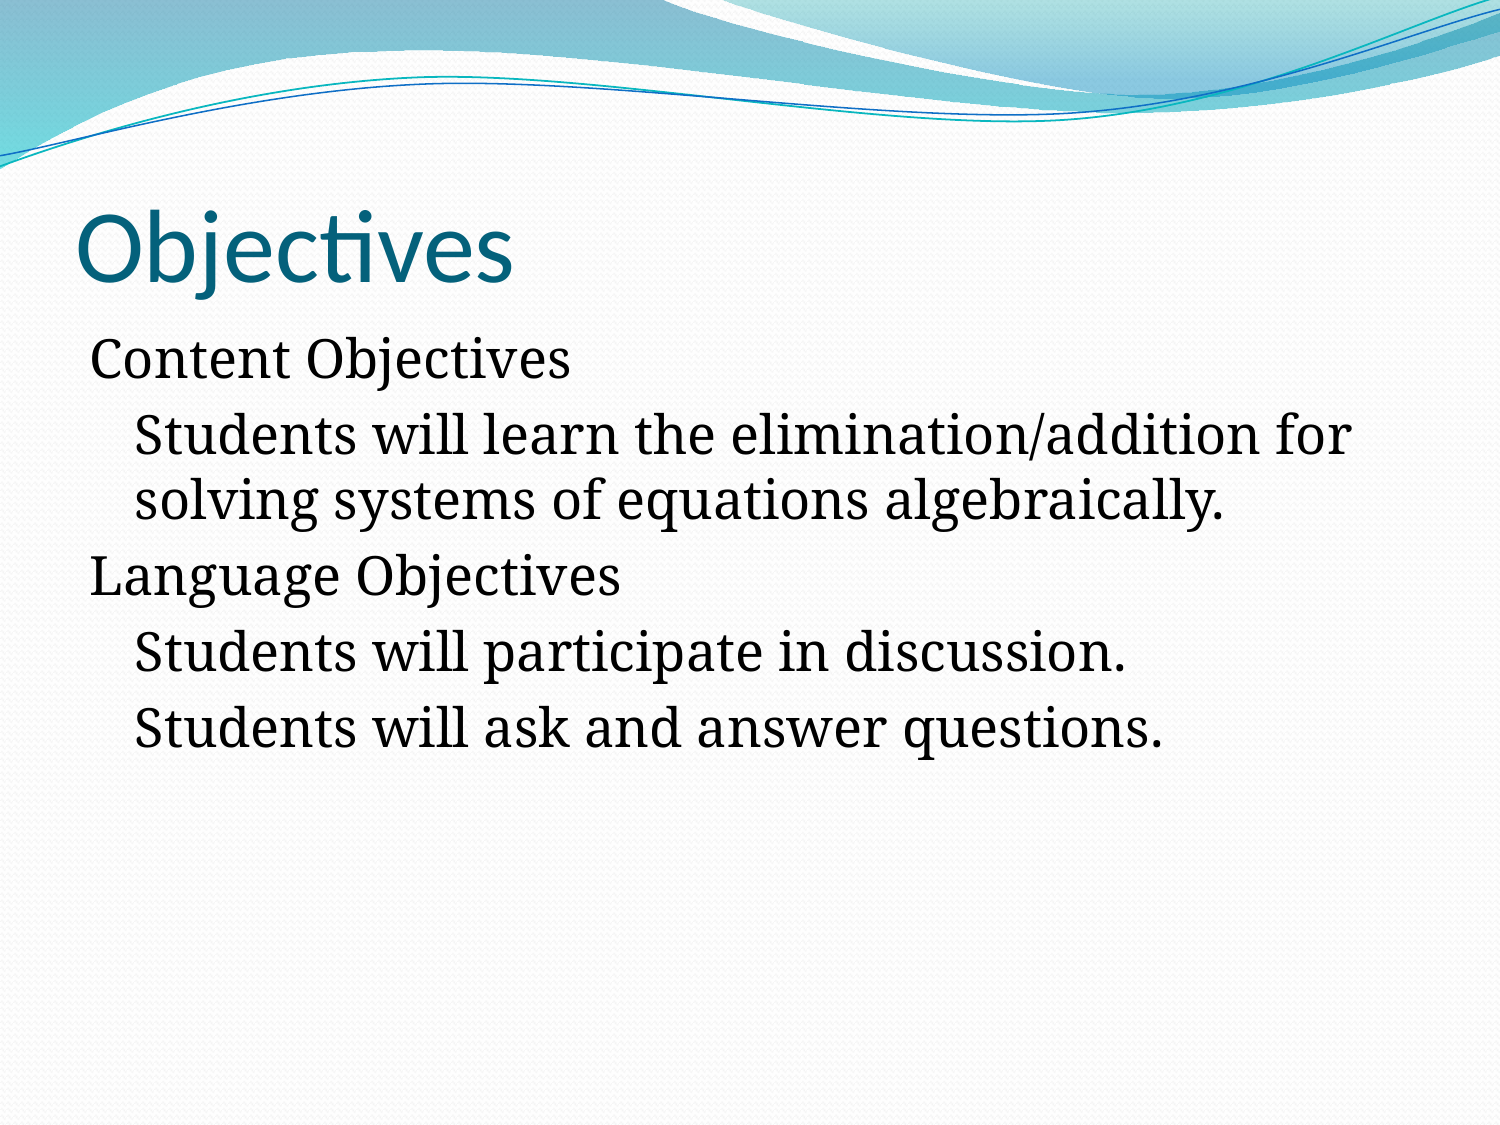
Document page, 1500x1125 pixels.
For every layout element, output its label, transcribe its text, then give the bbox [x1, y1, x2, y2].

list Content Objectives Students will learn the elimination/addition for solving systems of equations algebraically. Language Objectives Students will participate in discussion. Students will ask and answer questions. [75, 317, 1425, 1038]
title Objectives [75, 115, 1425, 303]
